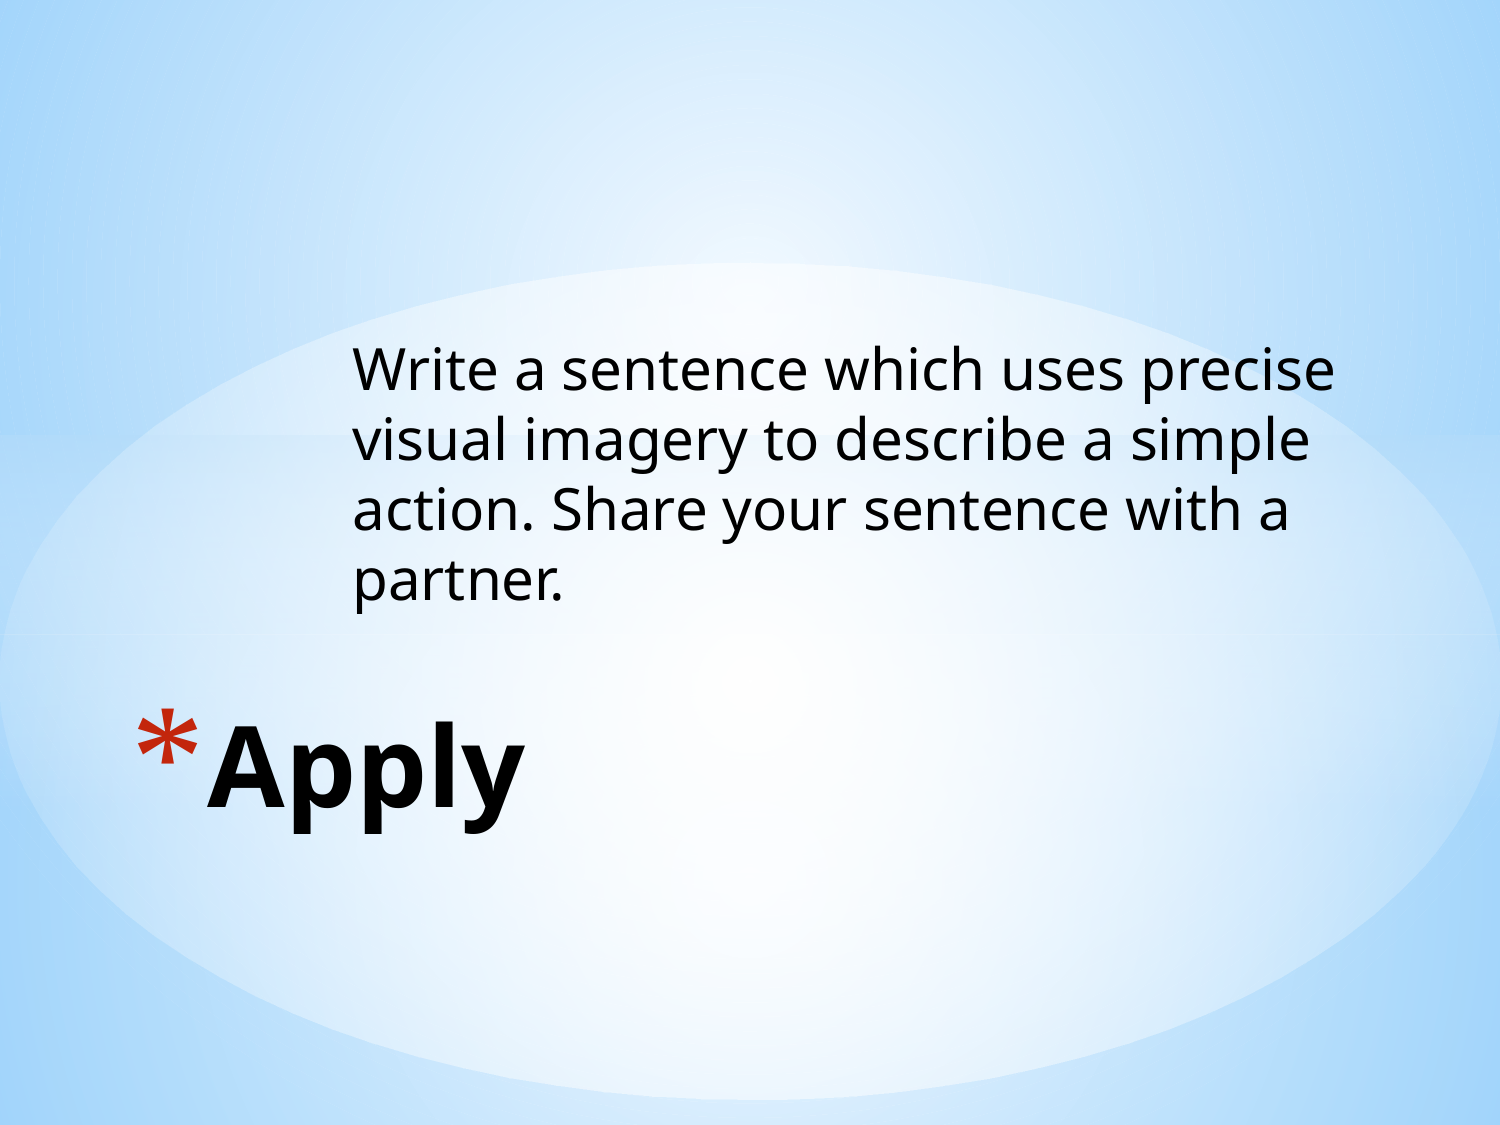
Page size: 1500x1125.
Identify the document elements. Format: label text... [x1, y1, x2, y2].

title Apply [87, 687, 1363, 988]
subtitle Write a sentence which uses precise visual imagery to describe a simple action. Share your sentence with a partner. [337, 324, 1413, 650]
